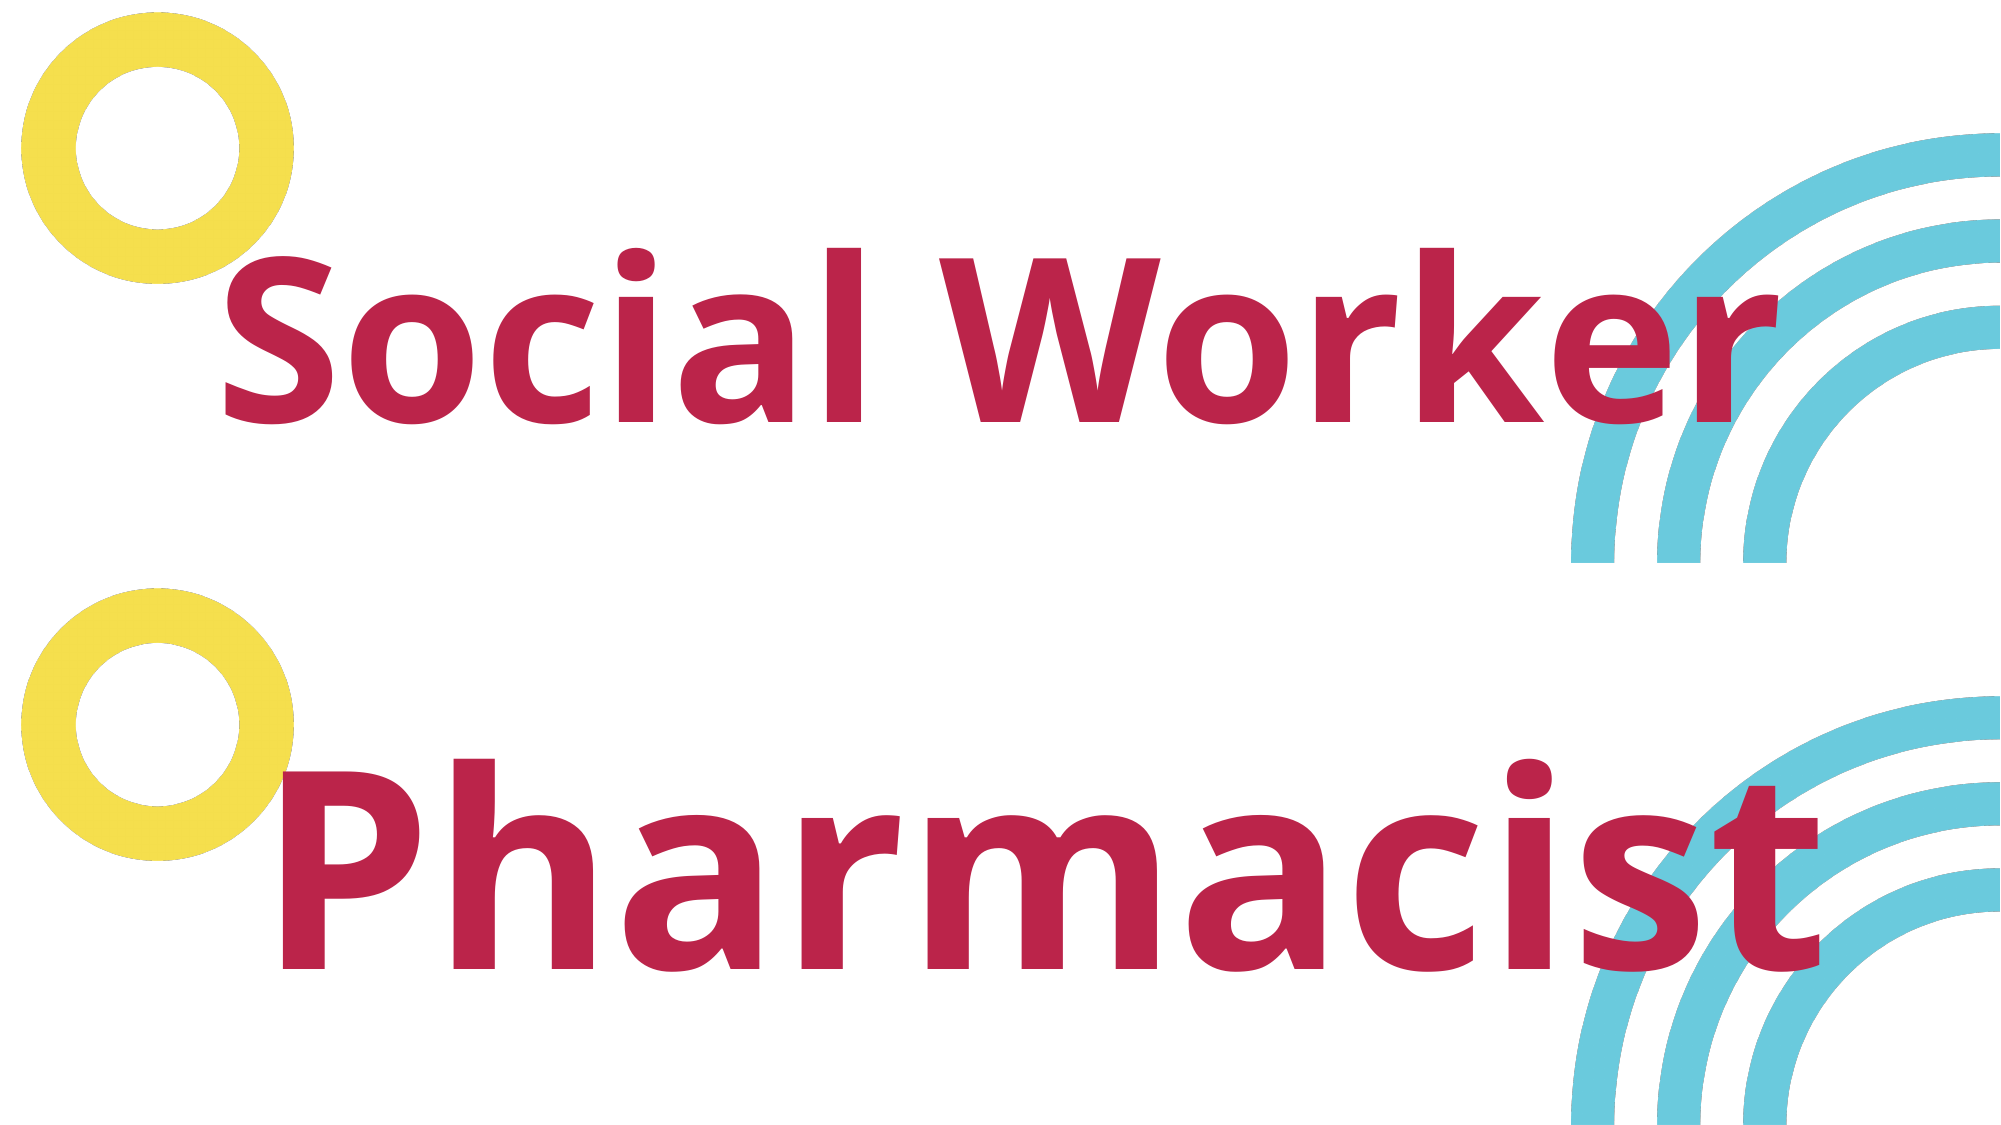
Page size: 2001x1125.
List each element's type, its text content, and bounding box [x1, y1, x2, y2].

picture [21, 12, 294, 284]
picture [1571, 133, 2000, 563]
picture [21, 588, 294, 861]
text_box Pharmacist [99, 717, 1988, 1037]
title Social Worker [56, 88, 1944, 480]
picture [1571, 696, 2000, 1125]
